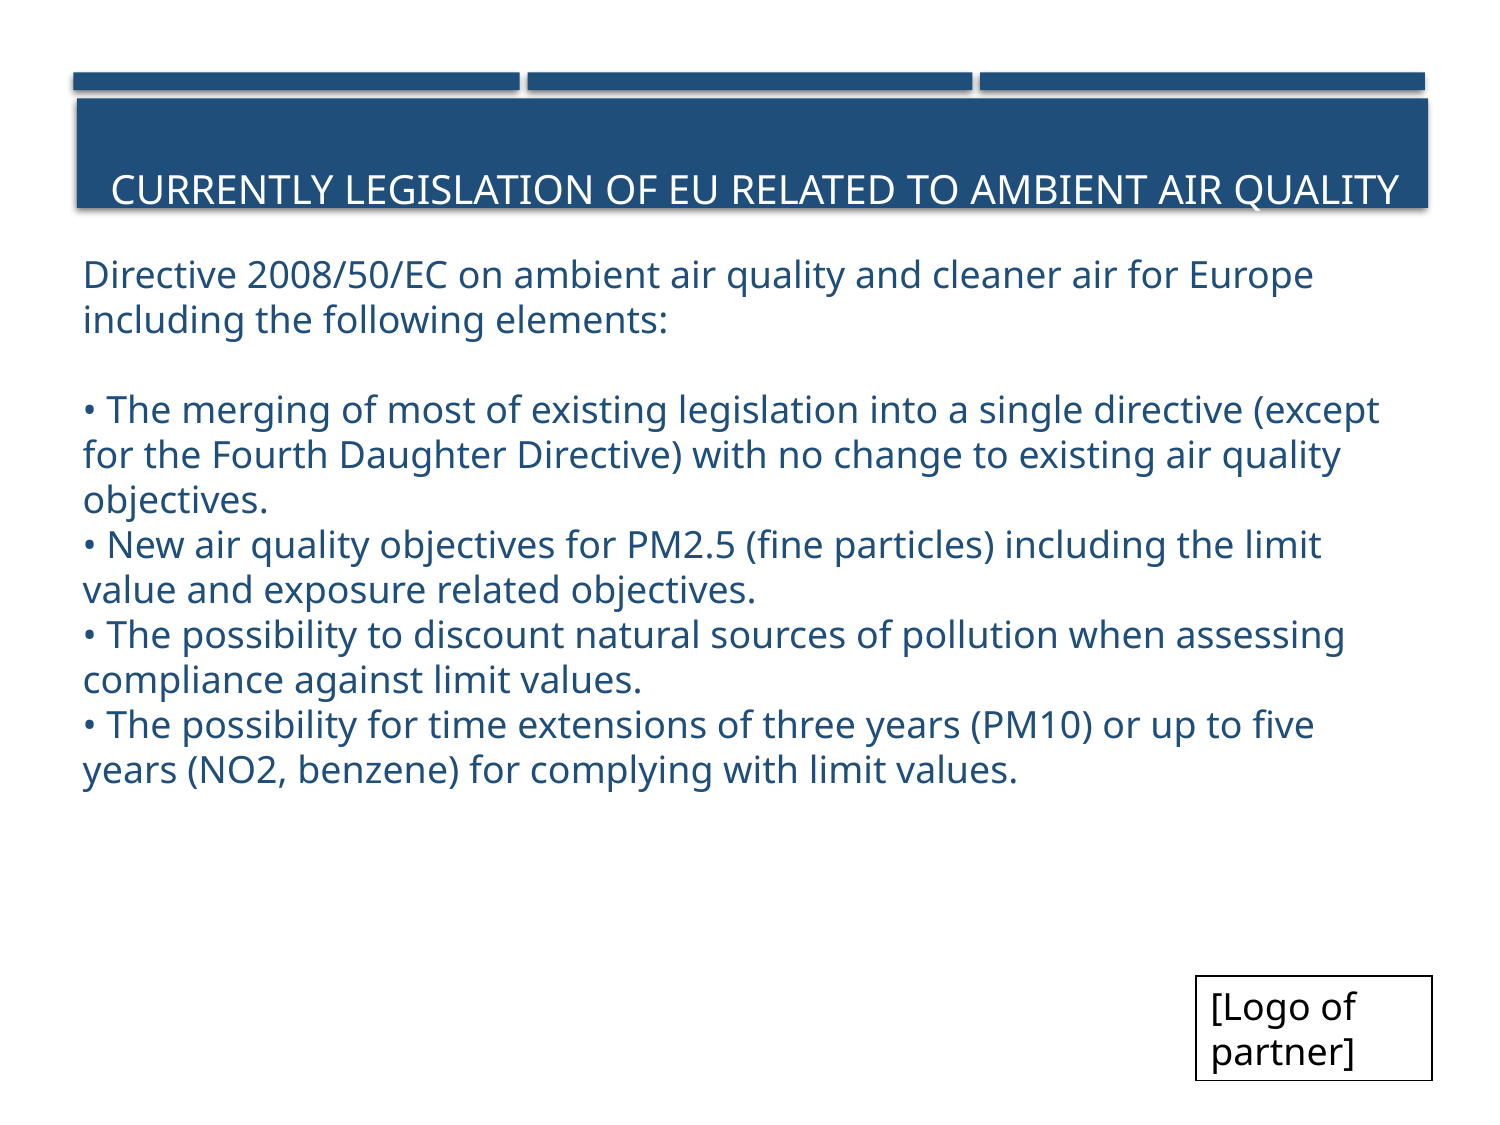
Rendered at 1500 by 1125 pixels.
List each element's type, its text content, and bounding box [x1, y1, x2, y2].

text_box Directive 2008/50/EC on ambient air quality and cleaner air for Europe including the following elements: • The merging of most of existing legislation into a single directive (except for the Fourth Daughter Directive) with no change to existing air quality objectives. • New air quality objectives for PM2.5 (fine particles) including the limit value and exposure related objectives. • The possibility to discount natural sources of pollution when assessing compliance against limit values. • The possibility for time extensions of three years (PM10) or up to five years (NO2, benzene) for complying with limit values. [68, 243, 1424, 831]
title Currently legislation of EU related to ambient air quality [95, 111, 1424, 220]
